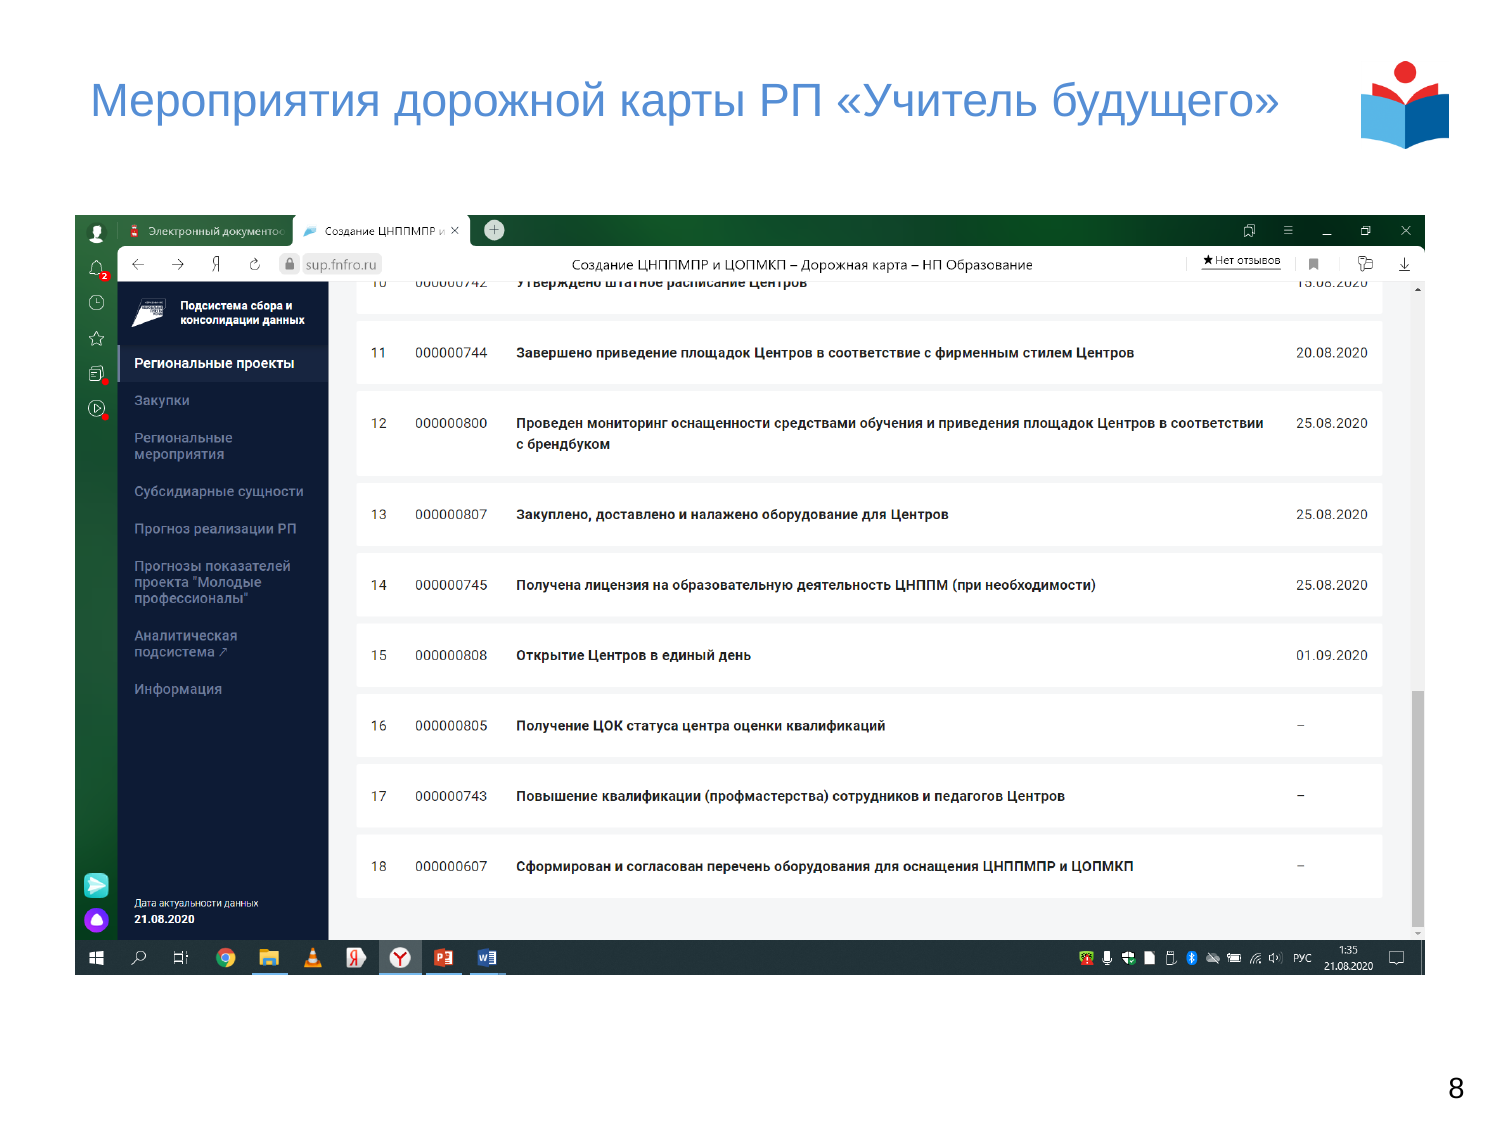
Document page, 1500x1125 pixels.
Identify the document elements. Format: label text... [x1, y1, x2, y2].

picture [1361, 61, 1449, 149]
title Мероприятия дорожной карты РП «Учитель будущего» [75, 45, 1327, 152]
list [74, 214, 1426, 975]
